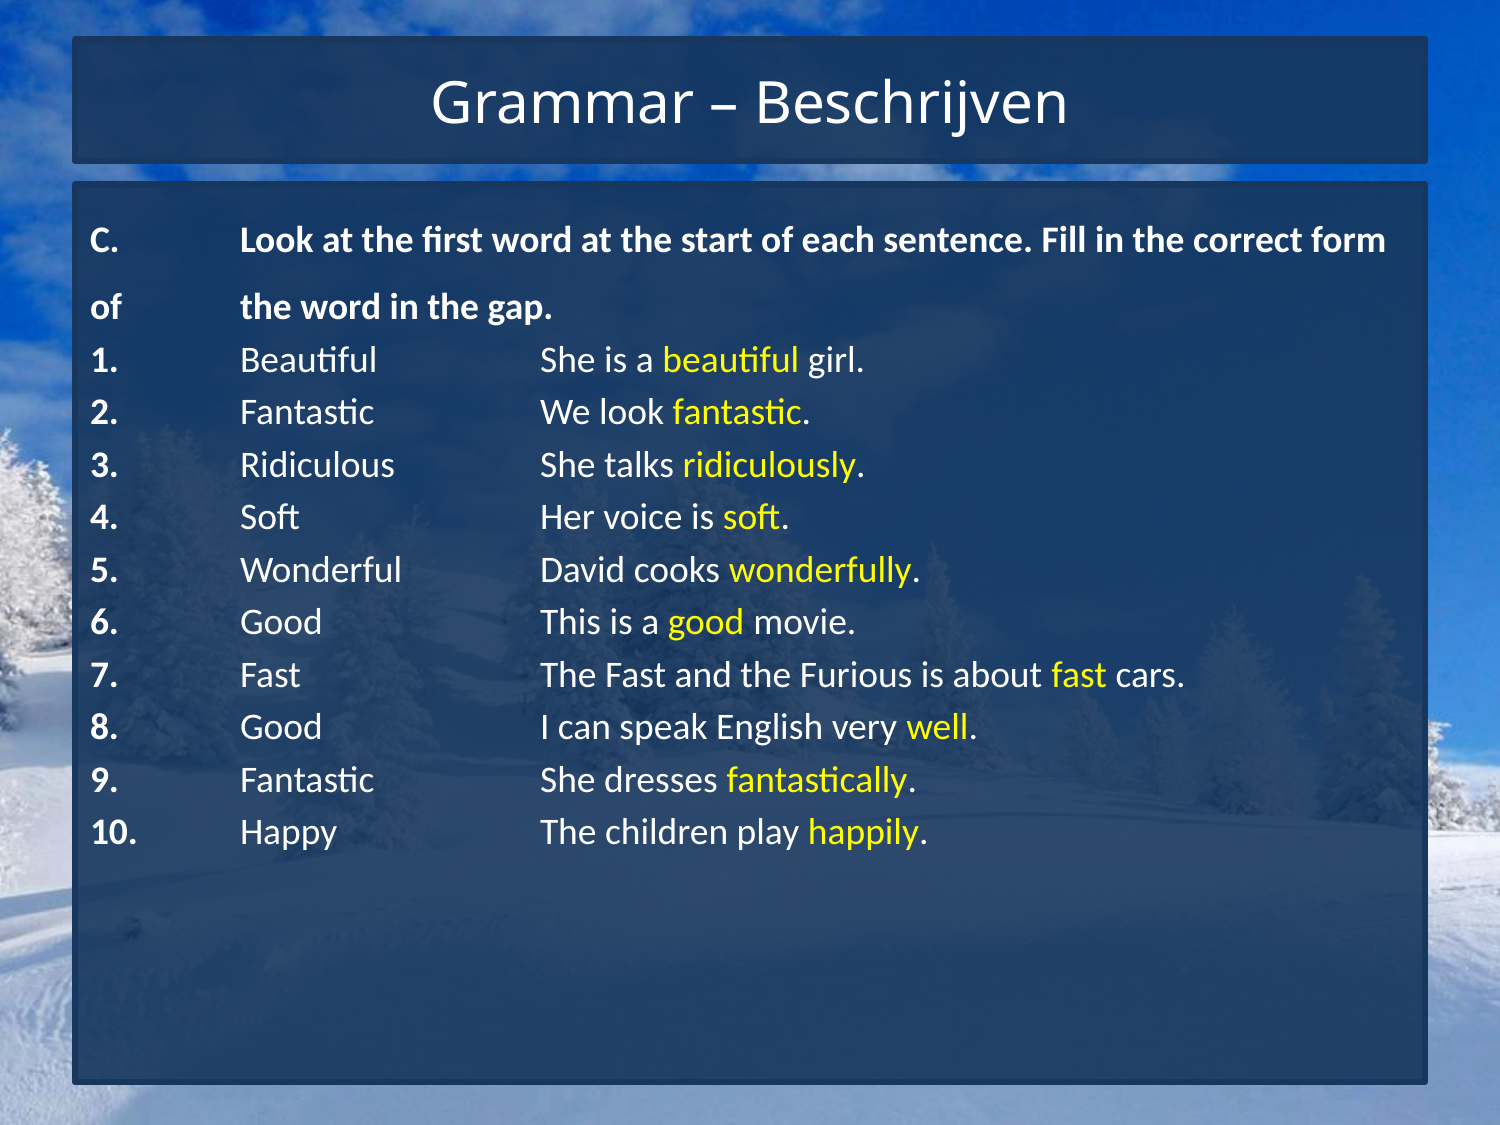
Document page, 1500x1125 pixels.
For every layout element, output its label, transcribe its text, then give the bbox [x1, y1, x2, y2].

list C. Look at the first word at the start of each sentence. Fill in the correct form of the word in the gap. 1. Beautiful She is a beautiful girl. 2. Fantastic We look fantastic. 3. Ridiculous She talks ridiculously. 4. Soft Her voice is soft. 5. Wonderful David cooks wonderfully. 6. Good This is a good movie. 7. Fast The Fast and the Furious is about fast cars. 8. Good I can speak English very well. 9. Fantastic She dresses fantastically. 10. Happy The children play happily. [72, 181, 1428, 1085]
picture [0, 0, 1500, 1125]
title Grammar – Beschrijven [72, 36, 1428, 164]
